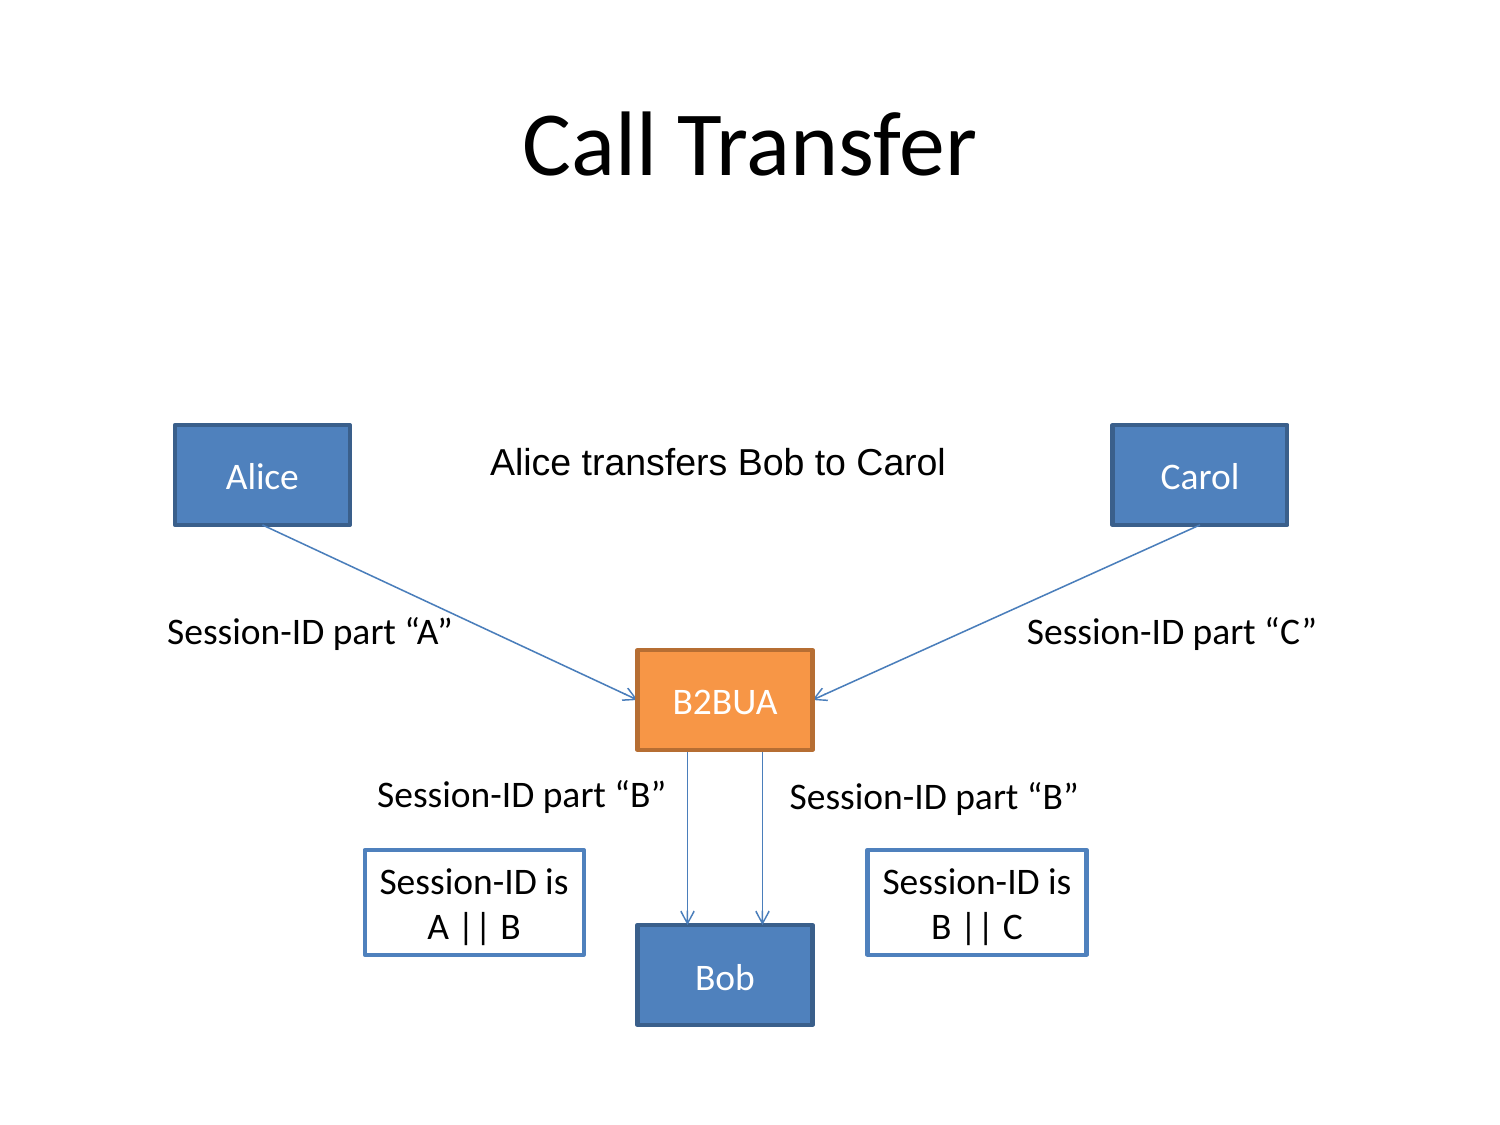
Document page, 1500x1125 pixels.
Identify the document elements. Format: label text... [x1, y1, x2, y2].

text_box Session-ID is B || C [865, 848, 1089, 957]
text_box B2BUA [635, 648, 815, 752]
text_box Alice transfers Bob to Carol [475, 430, 961, 491]
text_box Session-ID part “A” [152, 599, 257, 660]
text_box Session-ID part “B” [362, 762, 682, 823]
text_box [262, 524, 638, 701]
text_box Alice [173, 423, 352, 527]
title Call Transfer [74, 44, 1426, 233]
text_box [812, 524, 1201, 701]
text_box Carol [1110, 423, 1289, 527]
text_box Session-ID part “B” [774, 764, 1095, 825]
text_box Bob [635, 923, 815, 1027]
text_box Session-ID part “C” [1204, 599, 1333, 660]
text_box Session-ID is A || B [363, 848, 586, 957]
